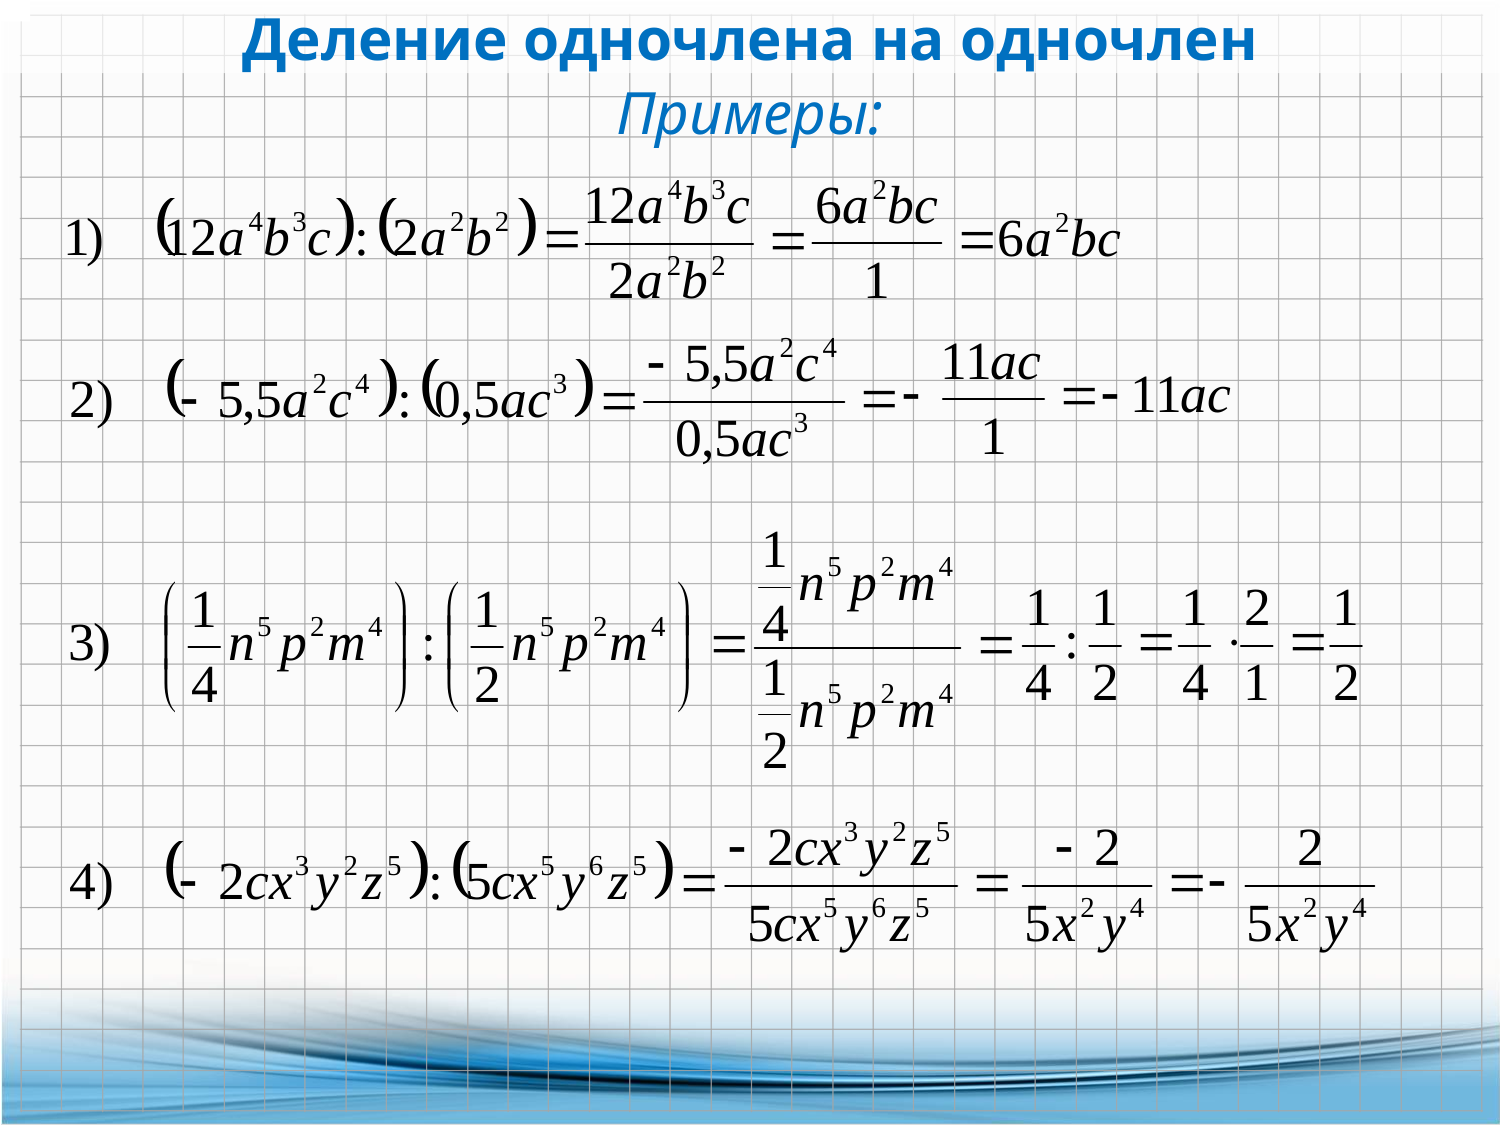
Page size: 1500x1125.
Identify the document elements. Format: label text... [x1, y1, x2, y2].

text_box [1014, 812, 1386, 962]
picture [0, 154, 1500, 1125]
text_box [716, 808, 1010, 962]
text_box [635, 324, 896, 478]
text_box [803, 165, 1130, 311]
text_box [746, 516, 1015, 782]
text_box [577, 166, 801, 312]
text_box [1014, 572, 1374, 713]
text_box Примеры: [0, 68, 1500, 154]
text_box Деление одночлена на одночлен [0, 0, 1500, 68]
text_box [62, 359, 630, 443]
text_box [62, 197, 572, 281]
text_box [895, 325, 1243, 467]
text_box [62, 569, 740, 723]
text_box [62, 841, 711, 925]
